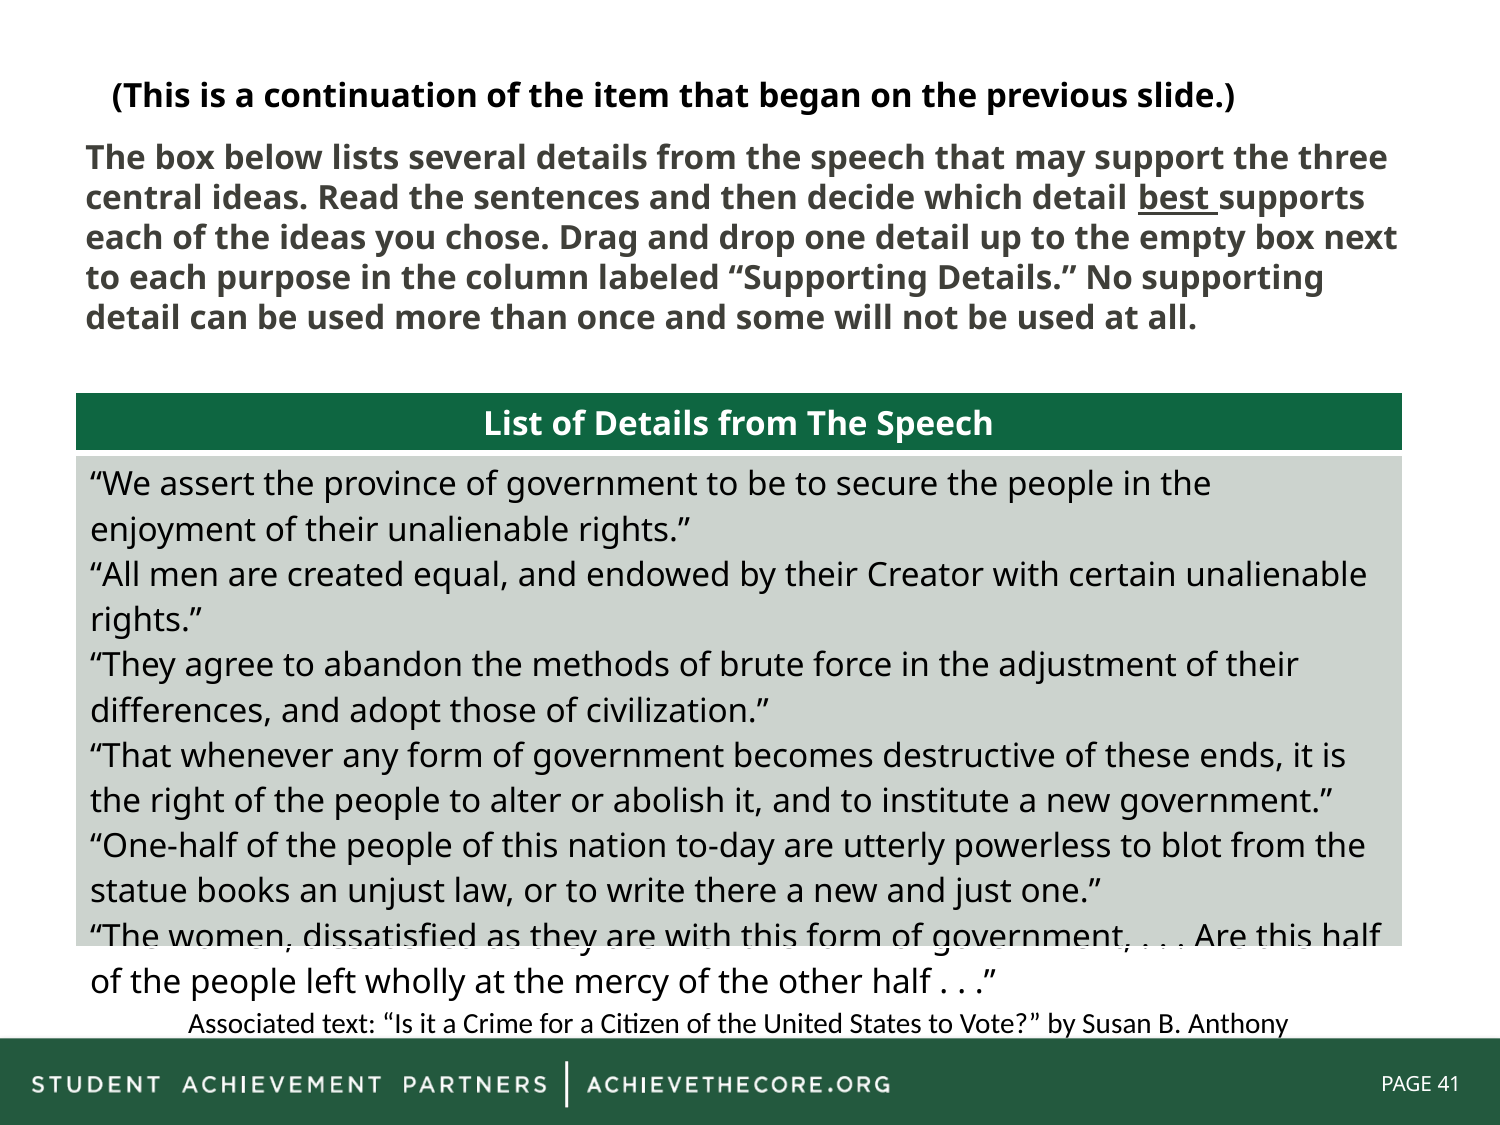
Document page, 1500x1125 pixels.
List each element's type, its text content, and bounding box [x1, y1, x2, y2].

text_box Associated text: “Is it a Crime for a Citizen of the United States to Vote?” by Susan B. Anthony [74, 996, 1403, 1047]
text_box (This is a continuation of the item that began on the previous slide.) [97, 66, 1253, 121]
title The box below lists several details from the speech that may support the three central ideas. Read the sentences and then decide which detail best supports each of the ideas you chose. Drag and drop one detail up to the empty box next to each purpose in the column labeled “Supporting Details.” No supporting detail can be used more than once and some will not be used at all. [70, 128, 1421, 352]
table_header List of Details from The Speech [76, 393, 1402, 450]
table_cell “We assert the province of government to be to secure the people in the enjoyment of their unalienable rights.” “All men are created equal, and endowed by their Creator with certain unalienable rights.” “They agree to abandon the methods of brute force in the adjustment of their differences, and adopt those of civilization.” “That whenever any form of government becomes destructive of these ends, it is the right of the people to alter or abolish it, and to institute a new government.” “One-half of the people of this nation to-day are utterly powerless to blot from the statue books an unjust law, or to write there a new and just one.” “The women, dissatisfied as they are with this form of government, . . . Are this half of the people left wholly at the mercy of the other half . . .” [76, 456, 1402, 946]
